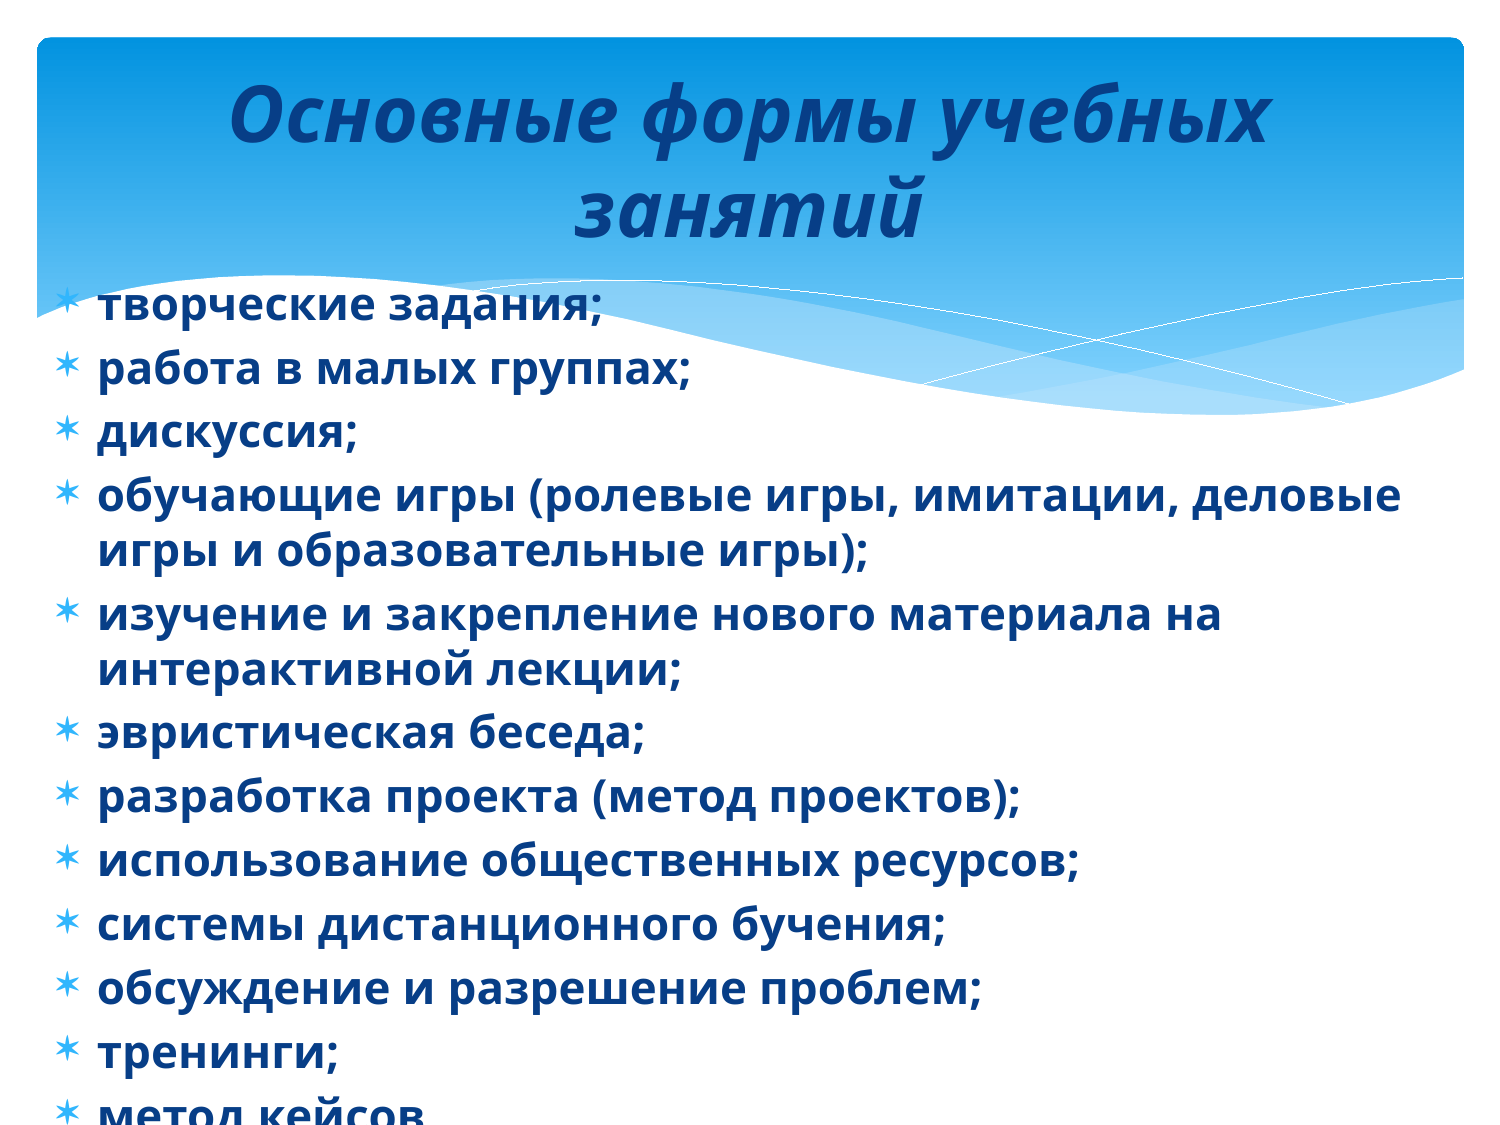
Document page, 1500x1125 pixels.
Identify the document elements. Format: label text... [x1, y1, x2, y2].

list творческие задания; работа в малых группах; дискуссия; обучающие игры (ролевые игры, имитации, деловые игры и образовательные игры); изучение и закрепление нового материала на интерактивной лекции; эвристическая беседа; разработка проекта (метод проектов); использование общественных ресурсов; системы дистанционного бучения; обсуждение и разрешение проблем; тренинги; метод кейсов. [41, 267, 1459, 1125]
title Основные формы учебных занятий [75, 55, 1425, 261]
